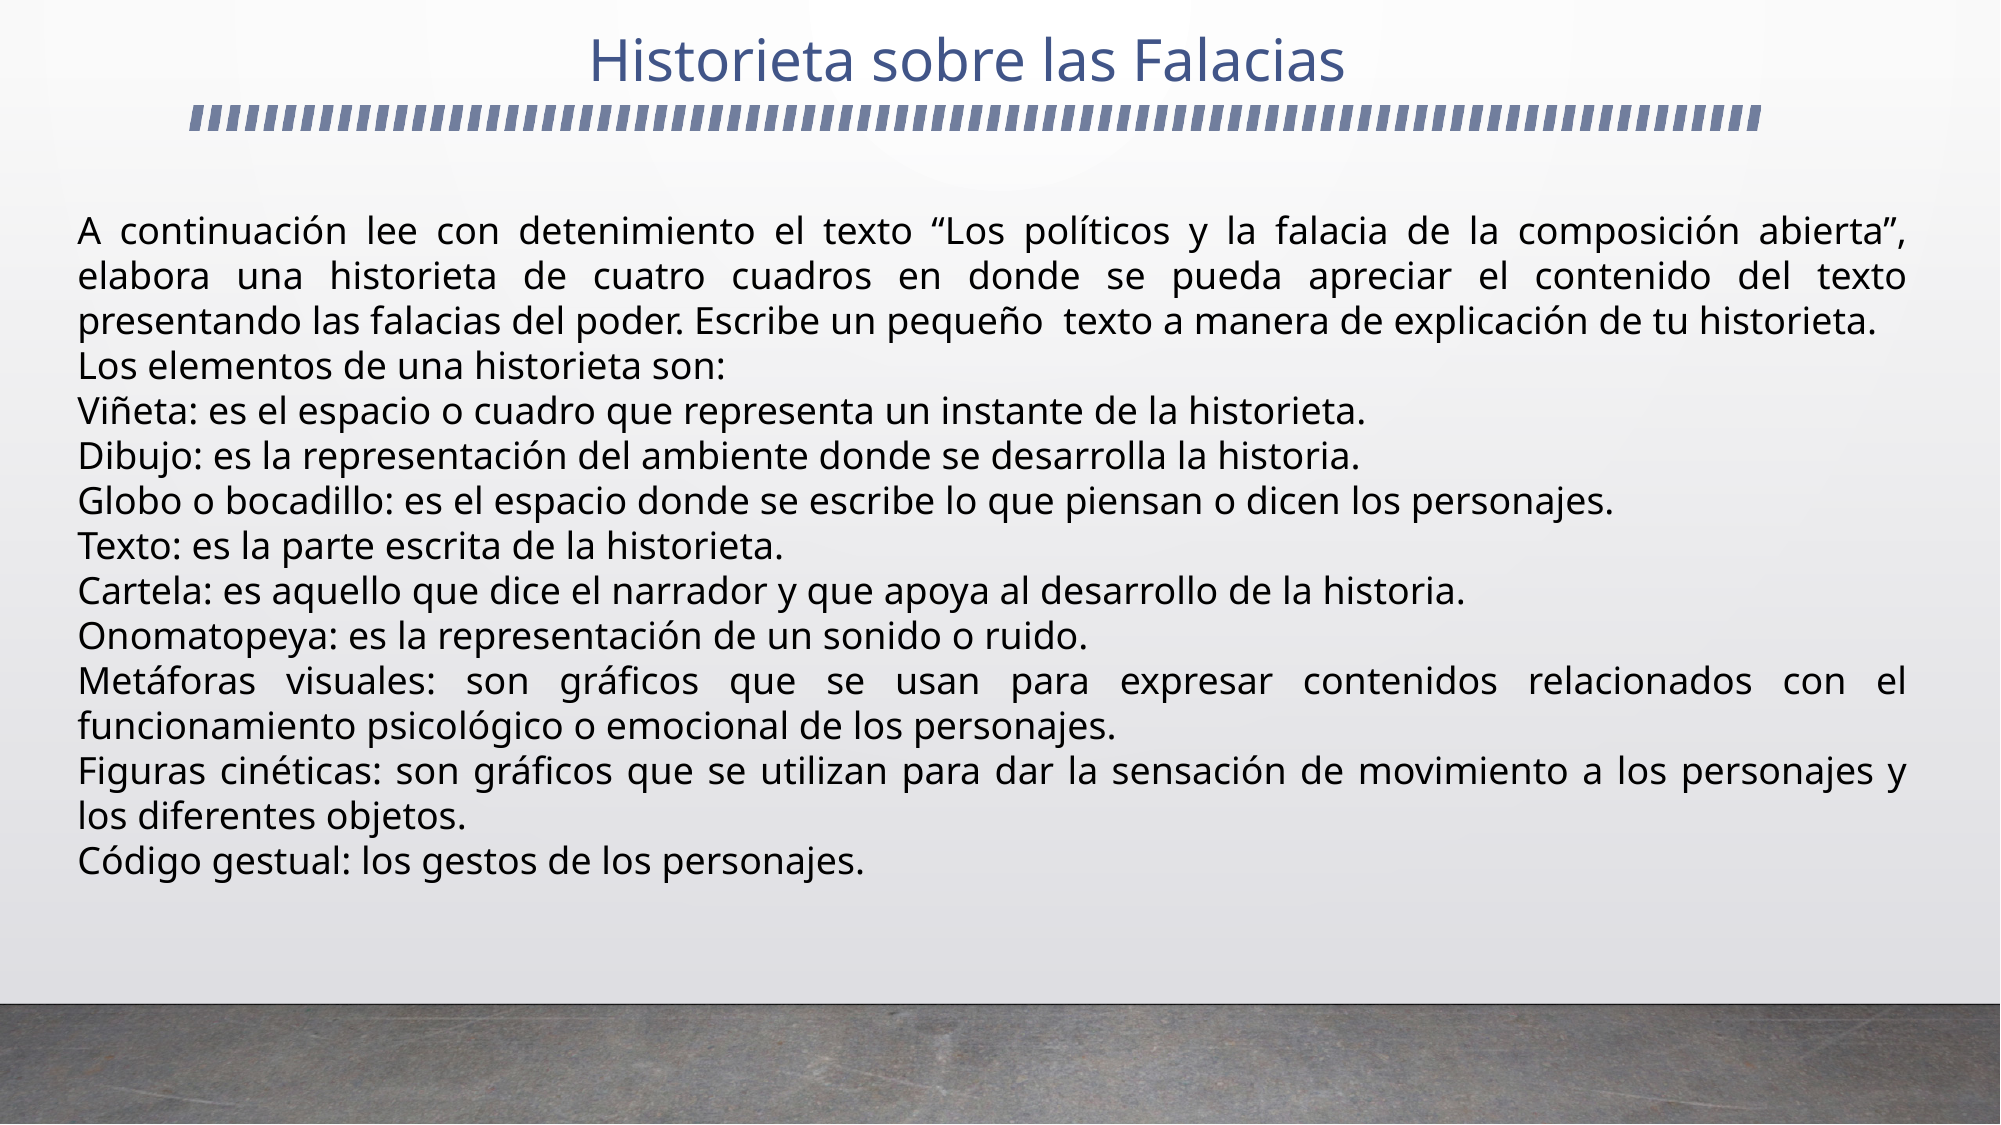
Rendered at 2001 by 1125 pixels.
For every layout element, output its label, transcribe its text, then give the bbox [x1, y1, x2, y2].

text_box Historieta sobre las Falacias [573, 15, 1363, 101]
picture [0, 1004, 2000, 1124]
text_box A continuación lee con detenimiento el texto “Los políticos y la falacia de la composición abierta”, elabora una historieta de cuatro cuadros en donde se pueda apreciar el contenido del texto presentando las falacias del poder. Escribe un pequeño texto a manera de explicación de tu historieta. Los elementos de una historieta son: Viñeta: es el espacio o cuadro que representa un instante de la historieta. Dibujo: es la representación del ambiente donde se desarrolla la historia. Globo o bocadillo: es el espacio donde se escribe lo que piensan o dicen los personajes. Texto: es la parte escrita de la historieta. Cartela: es aquello que dice el narrador y que apoya al desarrollo de la historia. Onomatopeya: es la representación de un sonido o ruido. Metáforas visuales: son gráficos que se usan para expresar contenidos relacionados con el funcionamiento psicológico o emocional de los personajes. Figuras cinéticas: son gráficos que se utilizan para dar la sensación de movimiento a los personajes y los diferentes objetos. Código gestual: los gestos de los personajes. [62, 199, 1924, 935]
